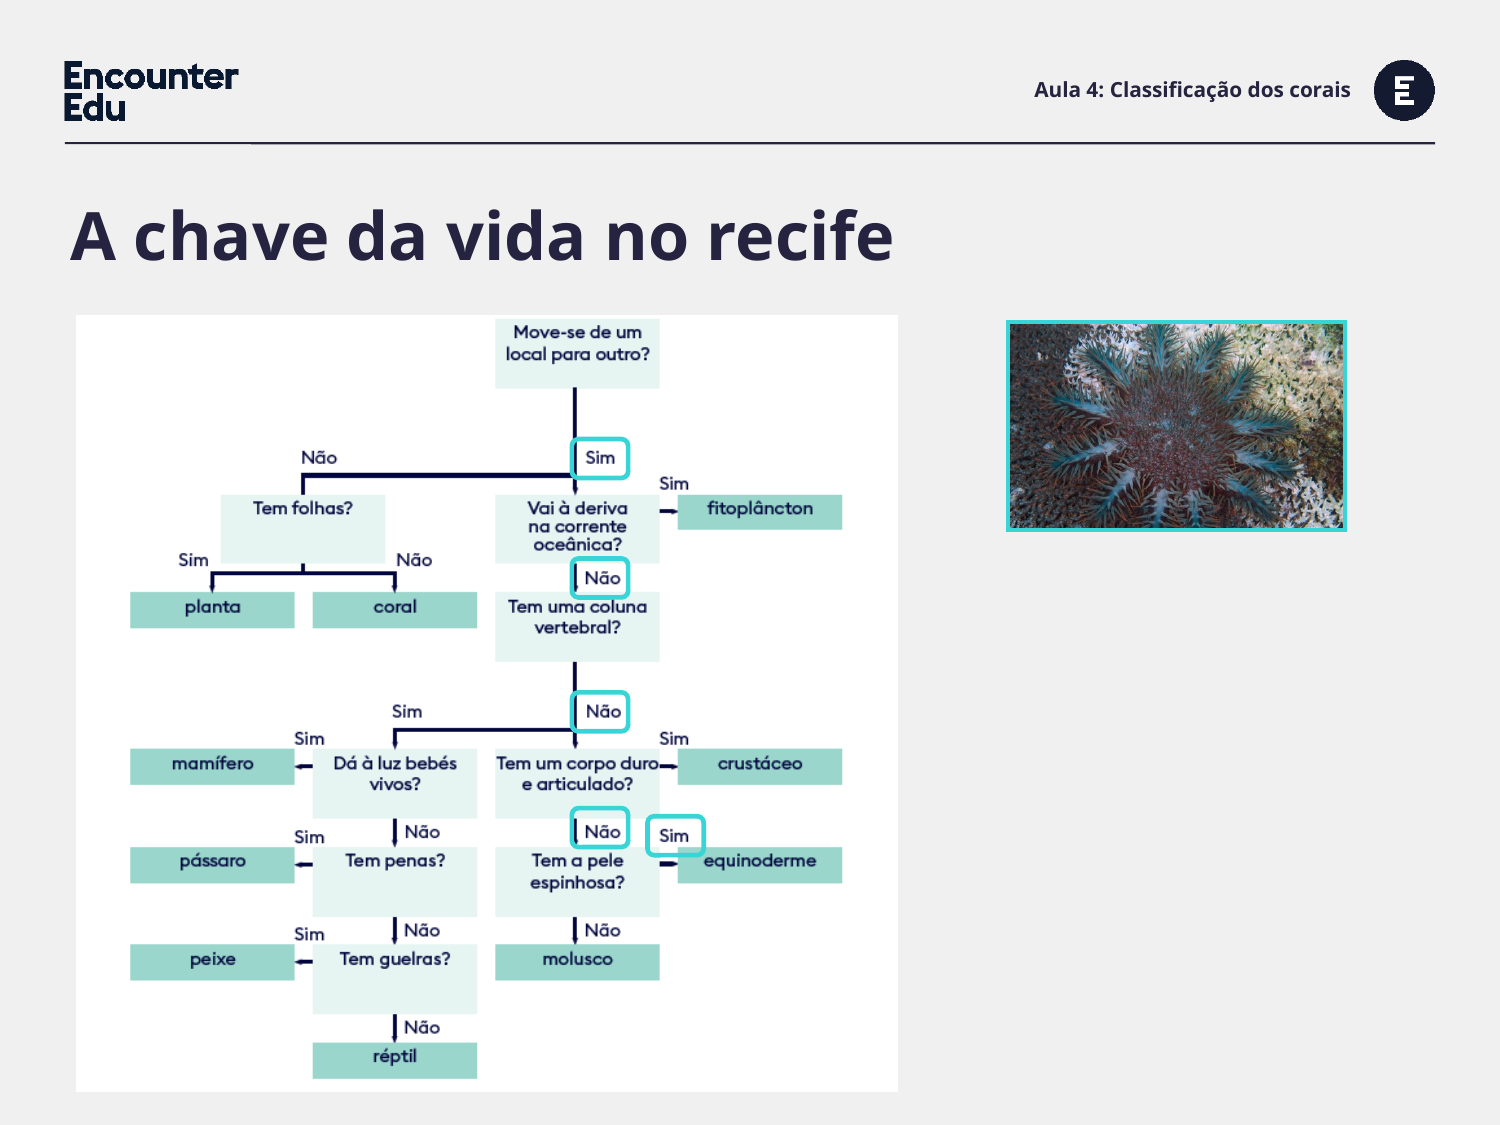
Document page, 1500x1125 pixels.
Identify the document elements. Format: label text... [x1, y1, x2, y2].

picture [1372, 58, 1436, 122]
picture [75, 314, 898, 1092]
title Aula 4: Classificação dos corais [749, 67, 1359, 114]
text_box A chave da vida no recife [63, 184, 1414, 294]
picture [1009, 323, 1344, 528]
picture [60, 59, 243, 122]
